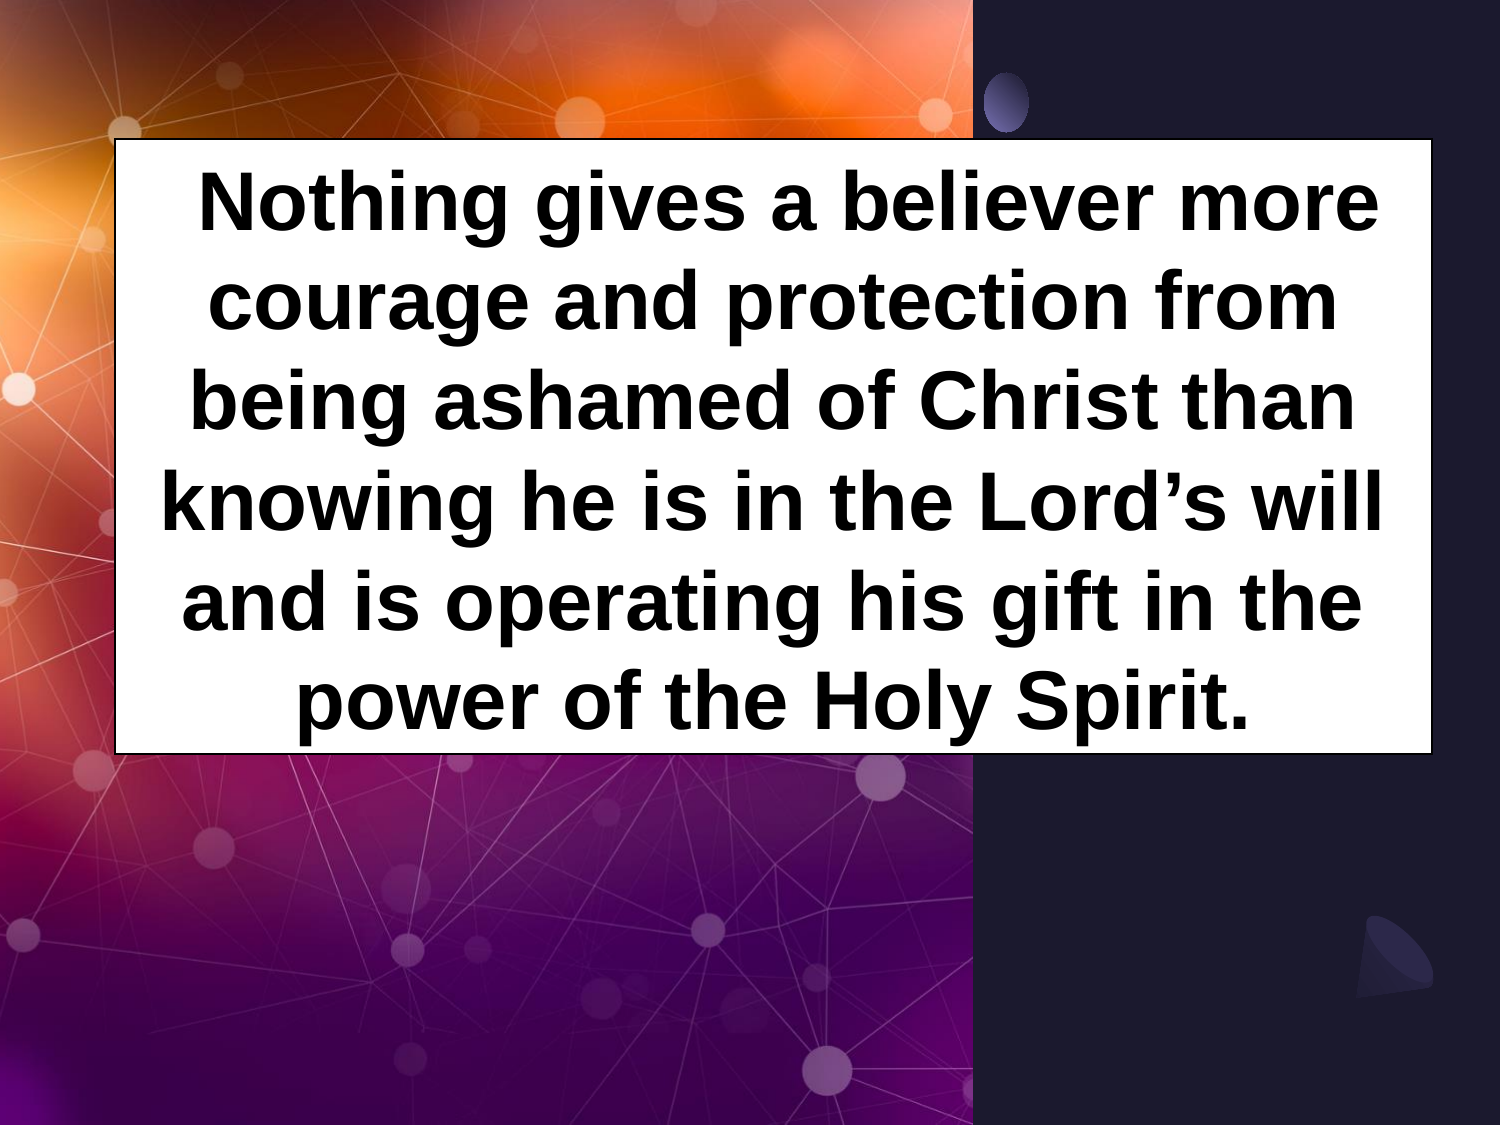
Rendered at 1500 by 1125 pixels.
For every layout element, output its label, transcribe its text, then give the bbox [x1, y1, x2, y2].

text_box Nothing gives a believer more courage and protection from being ashamed of Christ than knowing he is in the Lord’s will and is operating his gift in the power of the Holy Spirit. [973, 138, 1433, 755]
picture [0, 0, 973, 1125]
